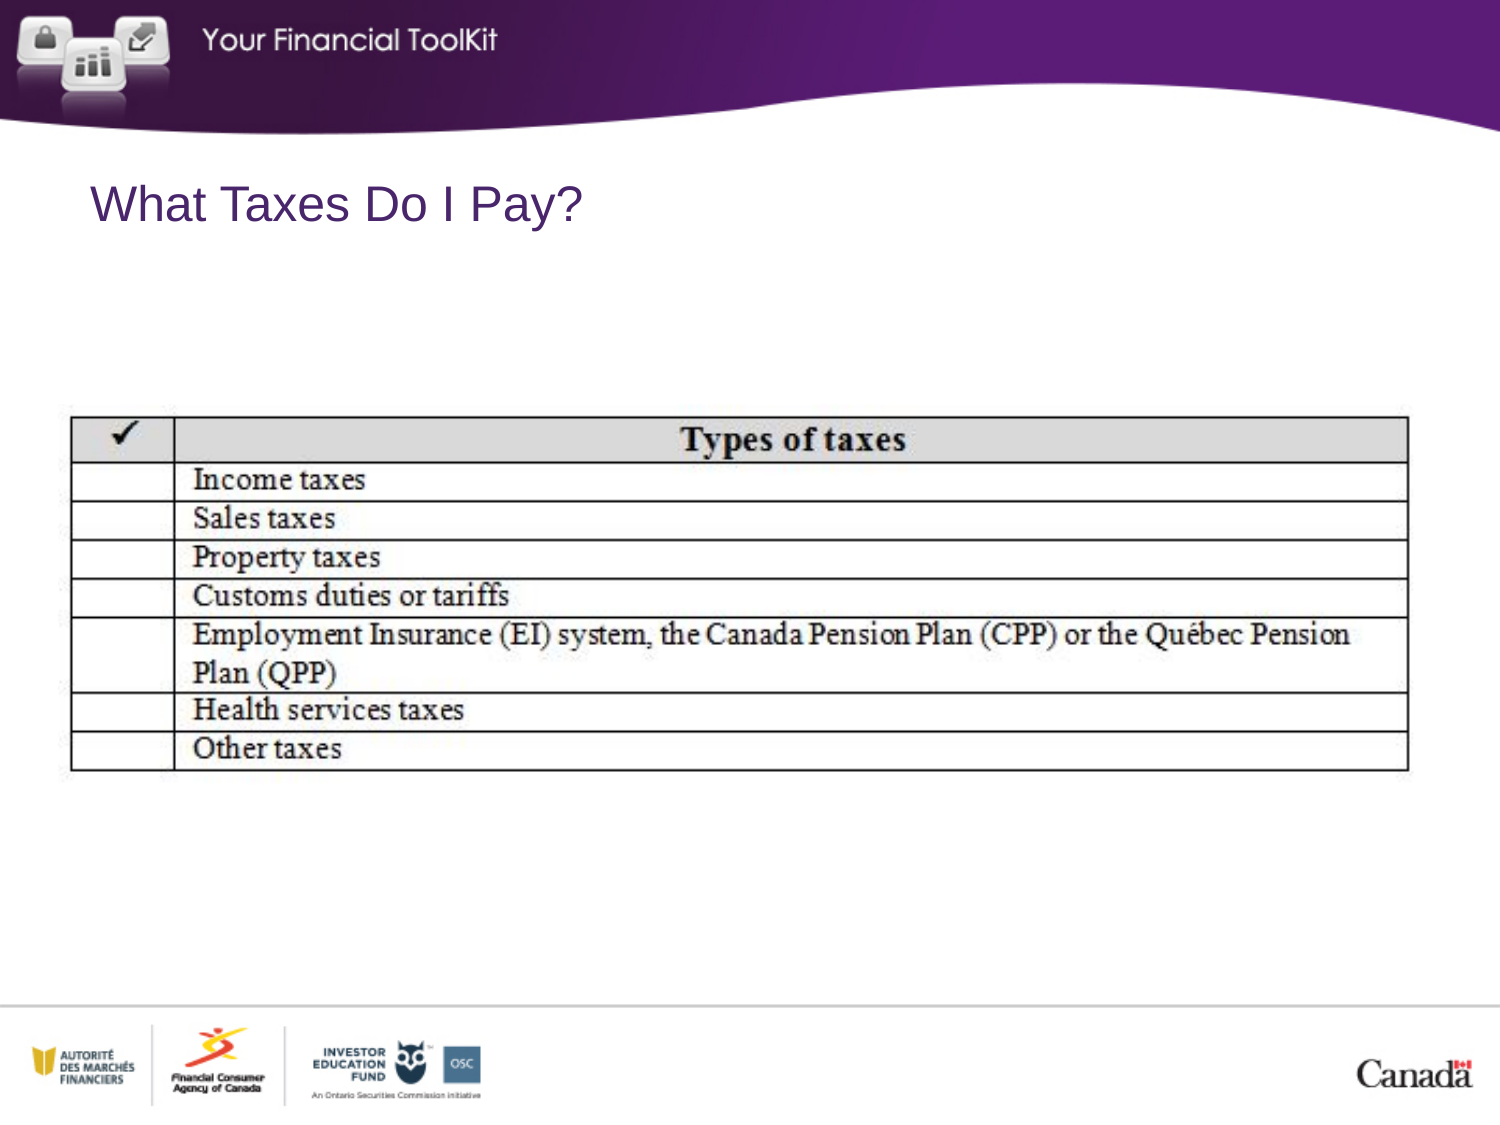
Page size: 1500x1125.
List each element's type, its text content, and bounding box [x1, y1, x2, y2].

title What Taxes Do I Pay? [75, 164, 1211, 306]
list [58, 404, 1429, 787]
picture [0, 0, 1500, 1125]
